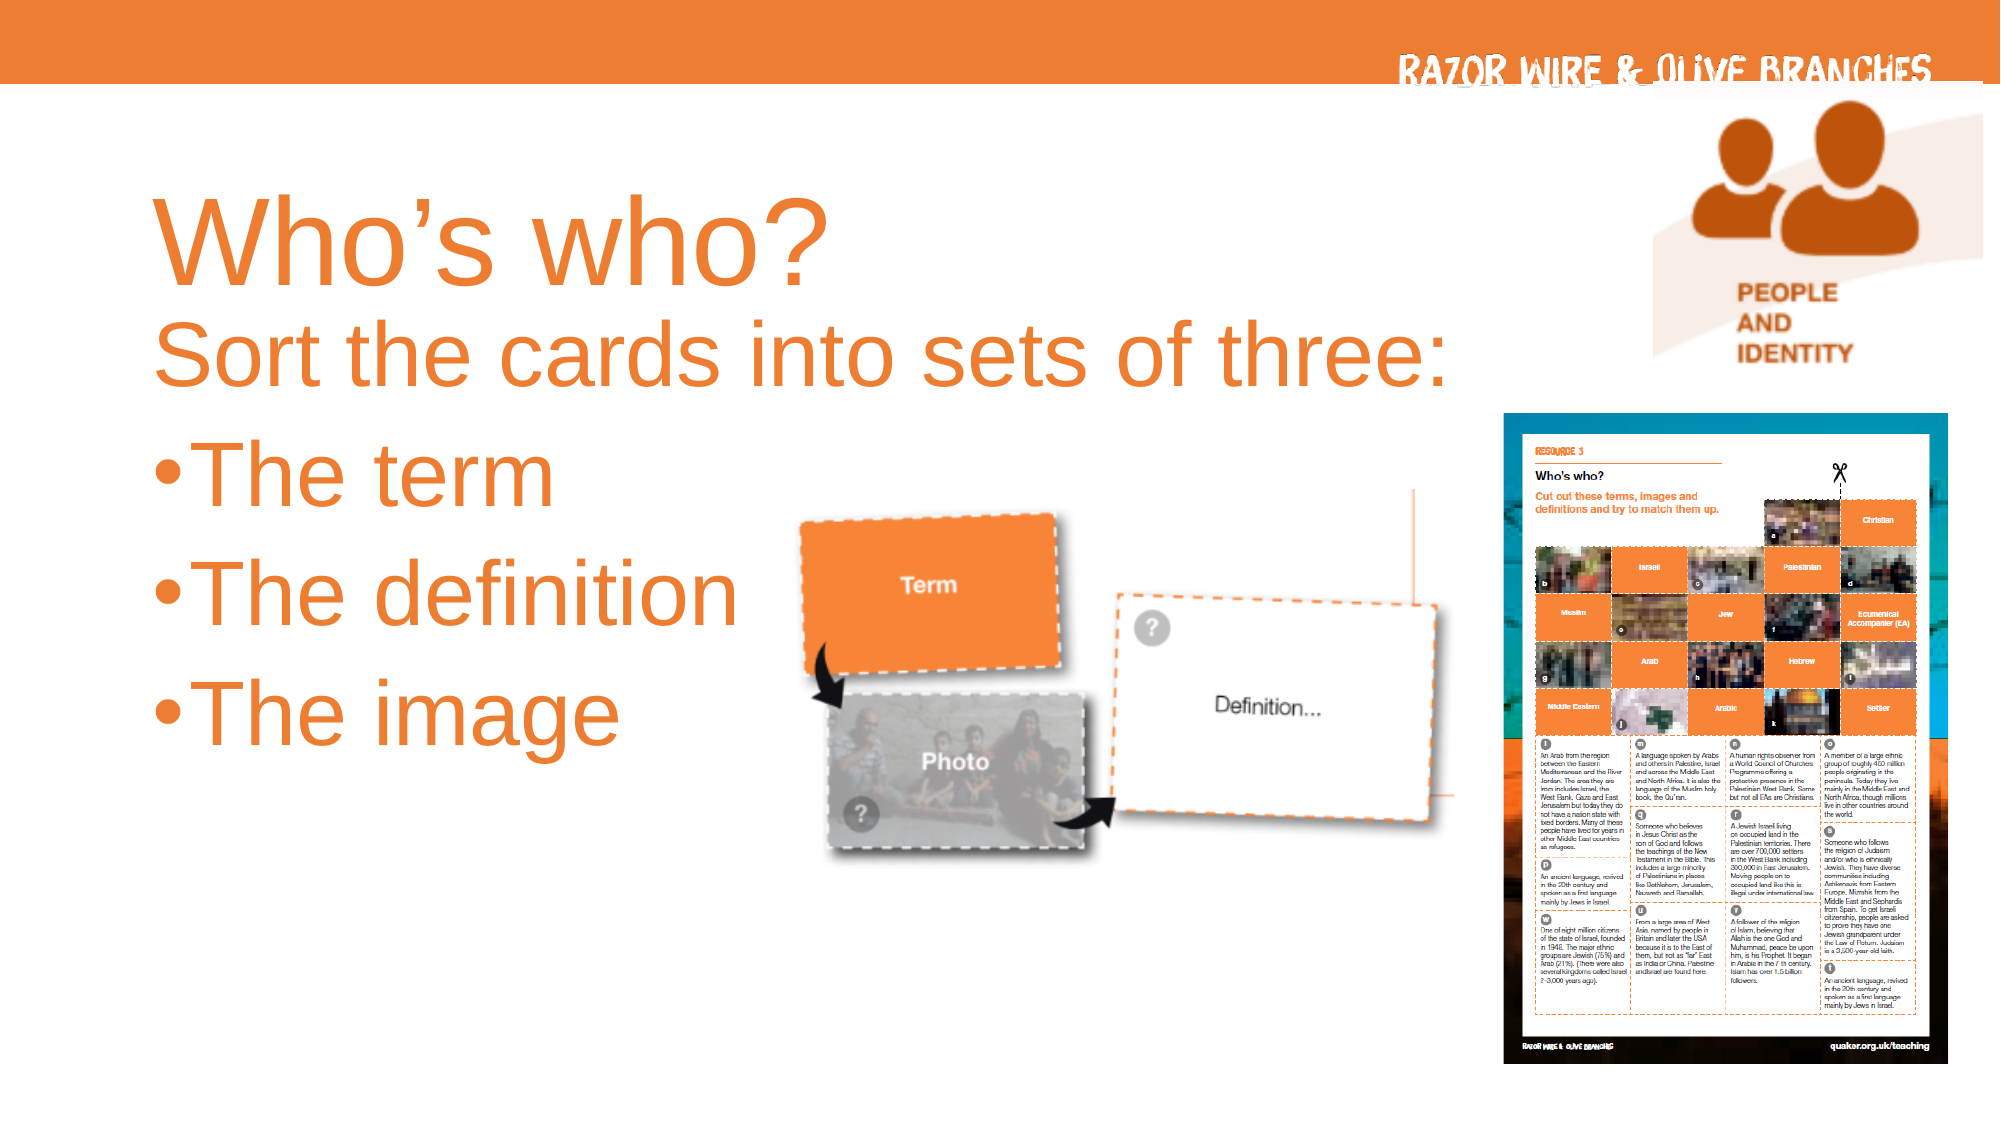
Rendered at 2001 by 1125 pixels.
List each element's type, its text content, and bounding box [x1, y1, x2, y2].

title Who’s who? [137, 136, 1653, 354]
list Sort the cards into sets of three: The term The definition The image [137, 299, 1504, 1014]
picture [1503, 422, 1949, 1064]
picture [1411, 81, 1983, 409]
picture [791, 489, 1454, 878]
